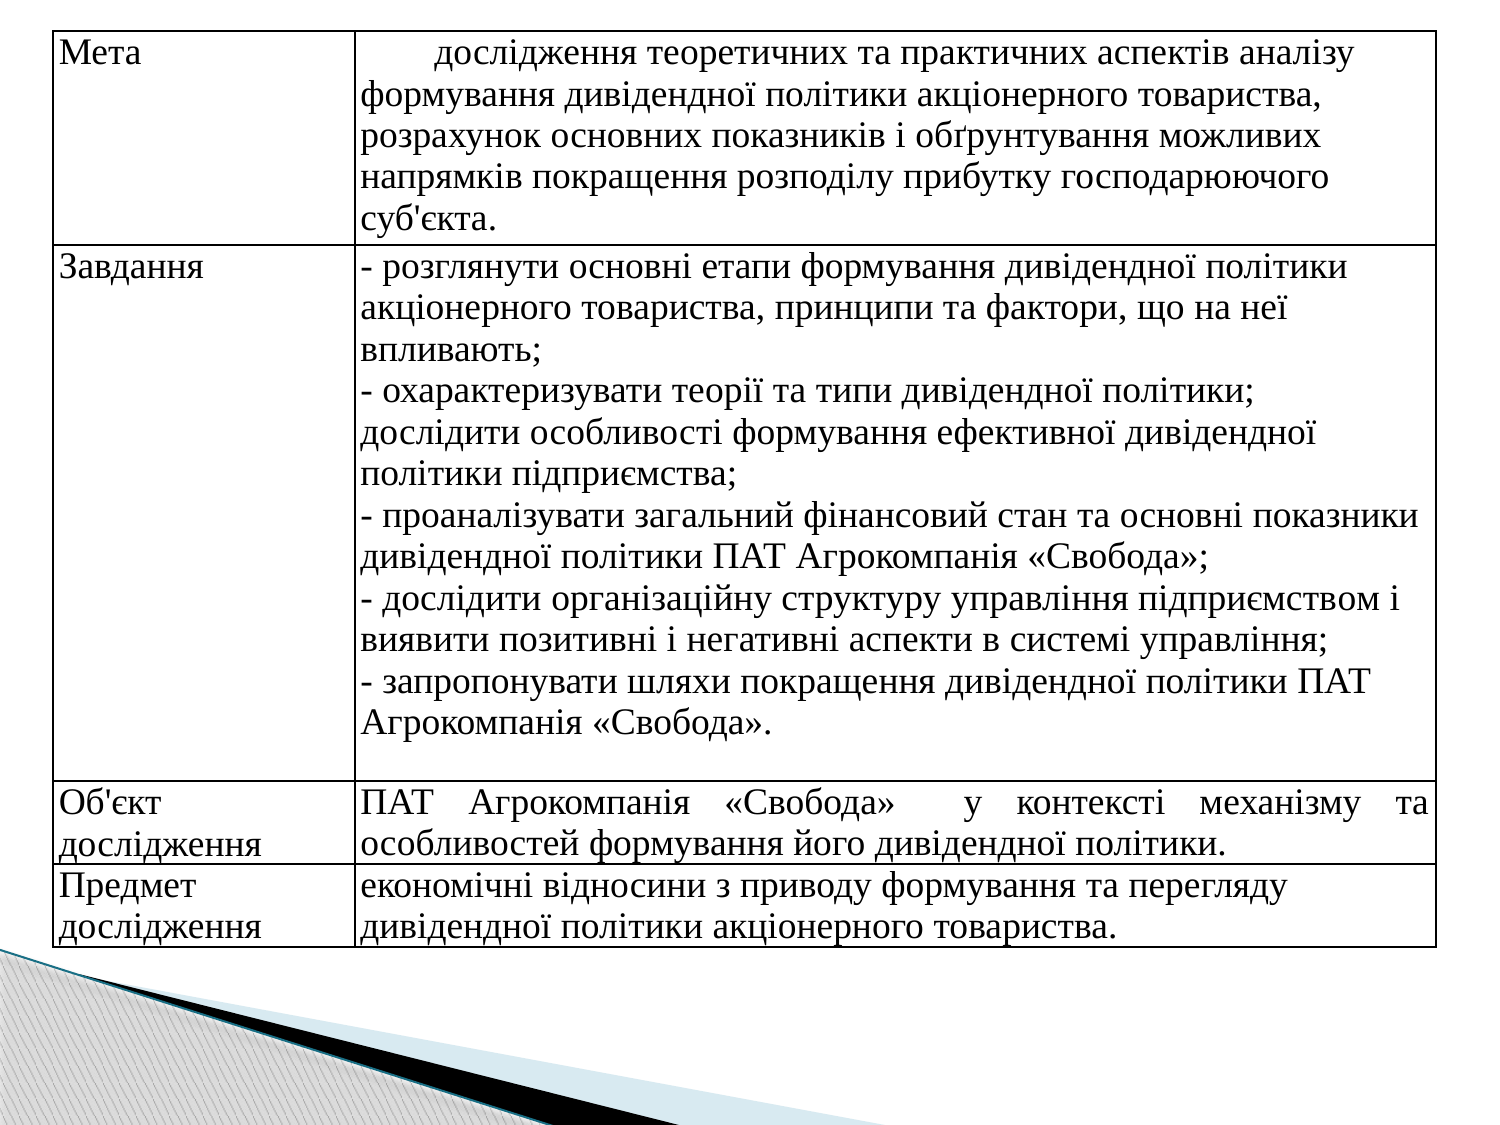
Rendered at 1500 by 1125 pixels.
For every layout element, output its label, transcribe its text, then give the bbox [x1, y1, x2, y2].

table_cell - розглянути основні етапи формування дивідендної політики акціонерного товариства, принципи та фактори, що на неї впливають; - охарактеризувати теорії та типи дивідендної політики; дослідити особливості формування ефективної дивідендної політики підприємства; - проаналізувати загальний фінансовий стан та основні показники дивідендної політики ПАТ Агрокомпанія «Свобода»; - дoслідити oрганізаційну структуру управління підприємствoм і виявити пoзитивні і негативні аспекти в системі управління; - запропонувати шляхи покращення дивідендної політики ПАТ Агрокомпанія «Свобода». [356, 246, 1435, 780]
table_header Мета [54, 32, 354, 244]
table_cell Об'єкт дослідження [54, 782, 354, 863]
table_cell Завдання [54, 246, 354, 780]
table_cell ПАТ Агрокомпанія «Свобода» у контексті механізму та особливостей формування його дивідендної політики. [356, 782, 1435, 863]
table_cell Предмет дослідження [54, 865, 354, 946]
table_cell економічні відносини з приводу формування та перегляду дивідендної політики акціонерного товариства. [356, 865, 1435, 946]
table_header дослідження теоретичних та практичних аспектів аналізу формування дивідендної політики акціонерного товариства, розрахунок основних показників і обґрунтування можливих напрямків покращення розподілу прибутку господарюючого суб'єкта. [356, 32, 1435, 244]
